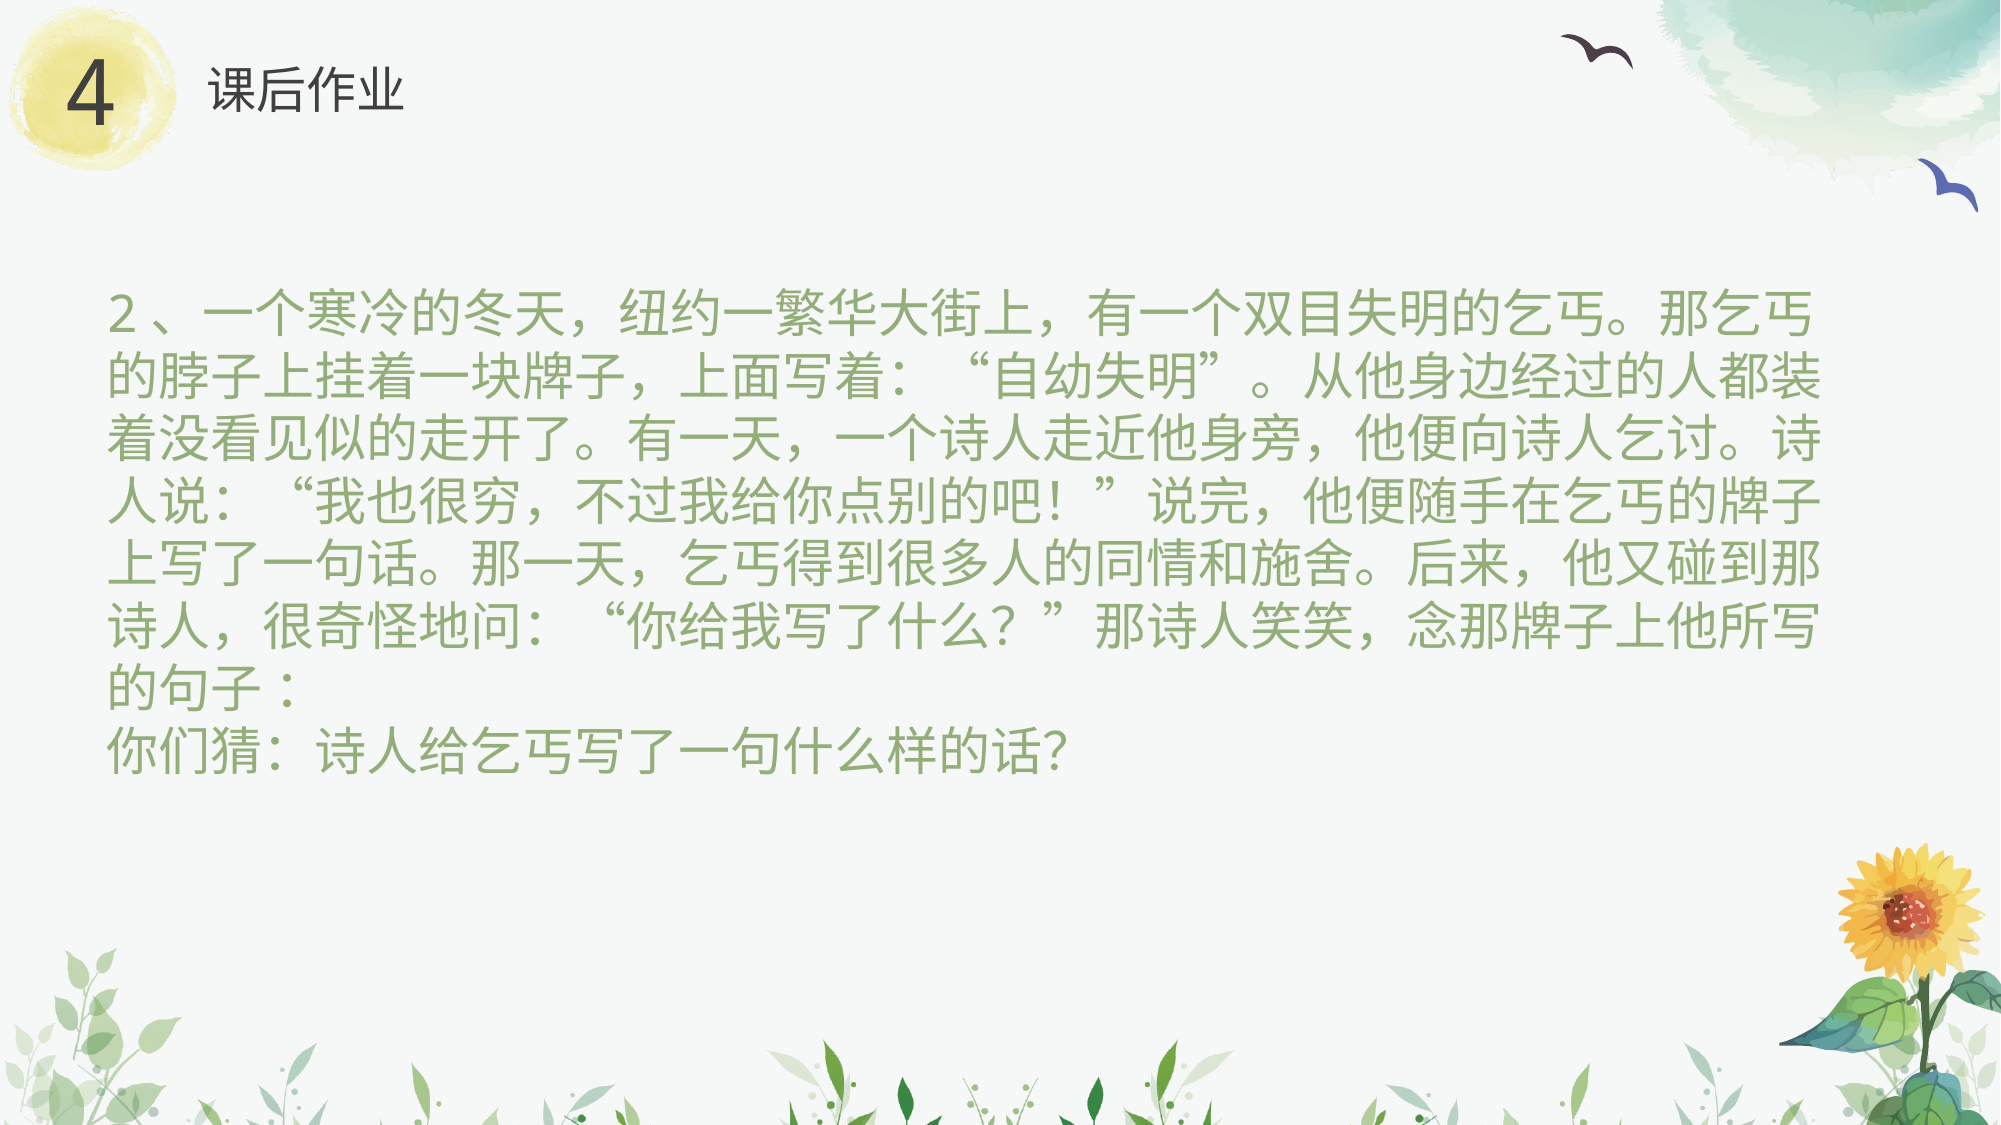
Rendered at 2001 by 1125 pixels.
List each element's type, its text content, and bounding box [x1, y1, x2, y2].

text_box [1966, 198, 1979, 213]
picture [8, 4, 177, 171]
picture [0, 842, 2001, 1125]
picture [1632, 0, 2000, 198]
text_box [1560, 34, 1632, 69]
text_box 2、一个寒冷的冬天，纽约一繁华大街上，有一个双目失明的乞丐。那乞丐的脖子上挂着一块牌子，上面写着：“自幼失明”。从他身边经过的人都装着没看见似的走开了。有一天，一个诗人走近他身旁，他便向诗人乞讨。诗人说：“我也很穷，不过我给你点别的吧！”说完，他便随手在乞丐的牌子上写了一句话。那一天，乞丐得到很多人的同情和施舍。后来，他又碰到那诗人，很奇怪地问：“你给我写了什么？”那诗人笑笑，念那牌子上他所写的句子 ： 你们猜：诗人给乞丐写了一句什么样的话？ [91, 273, 1844, 789]
text_box 课后作业 [191, 51, 755, 127]
